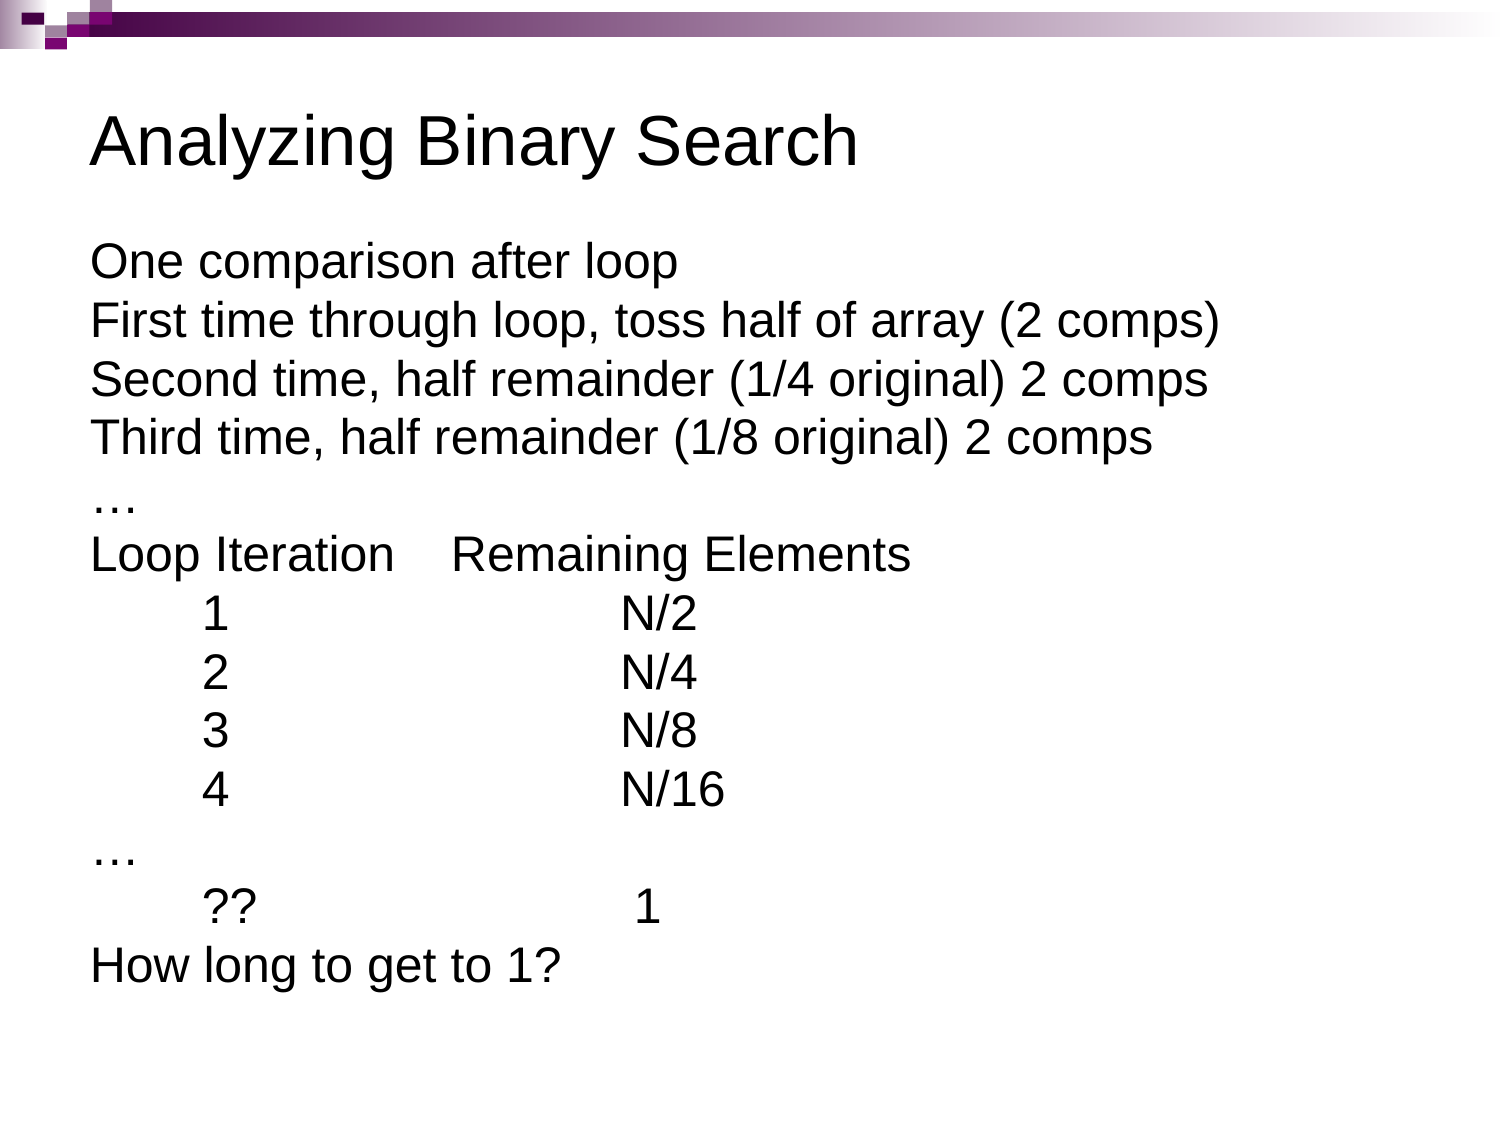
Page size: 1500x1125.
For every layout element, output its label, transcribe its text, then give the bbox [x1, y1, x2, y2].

list One comparison after loop First time through loop, toss half of array (2 comps) Second time, half remainder (1/4 original) 2 comps Third time, half remainder (1/8 original) 2 comps … Loop Iteration Remaining Elements 1 N/2 2 N/4 3 N/8 4 N/16 … ?? 1 How long to get to 1? [75, 237, 1425, 1050]
title Analyzing Binary Search [75, 75, 1425, 200]
